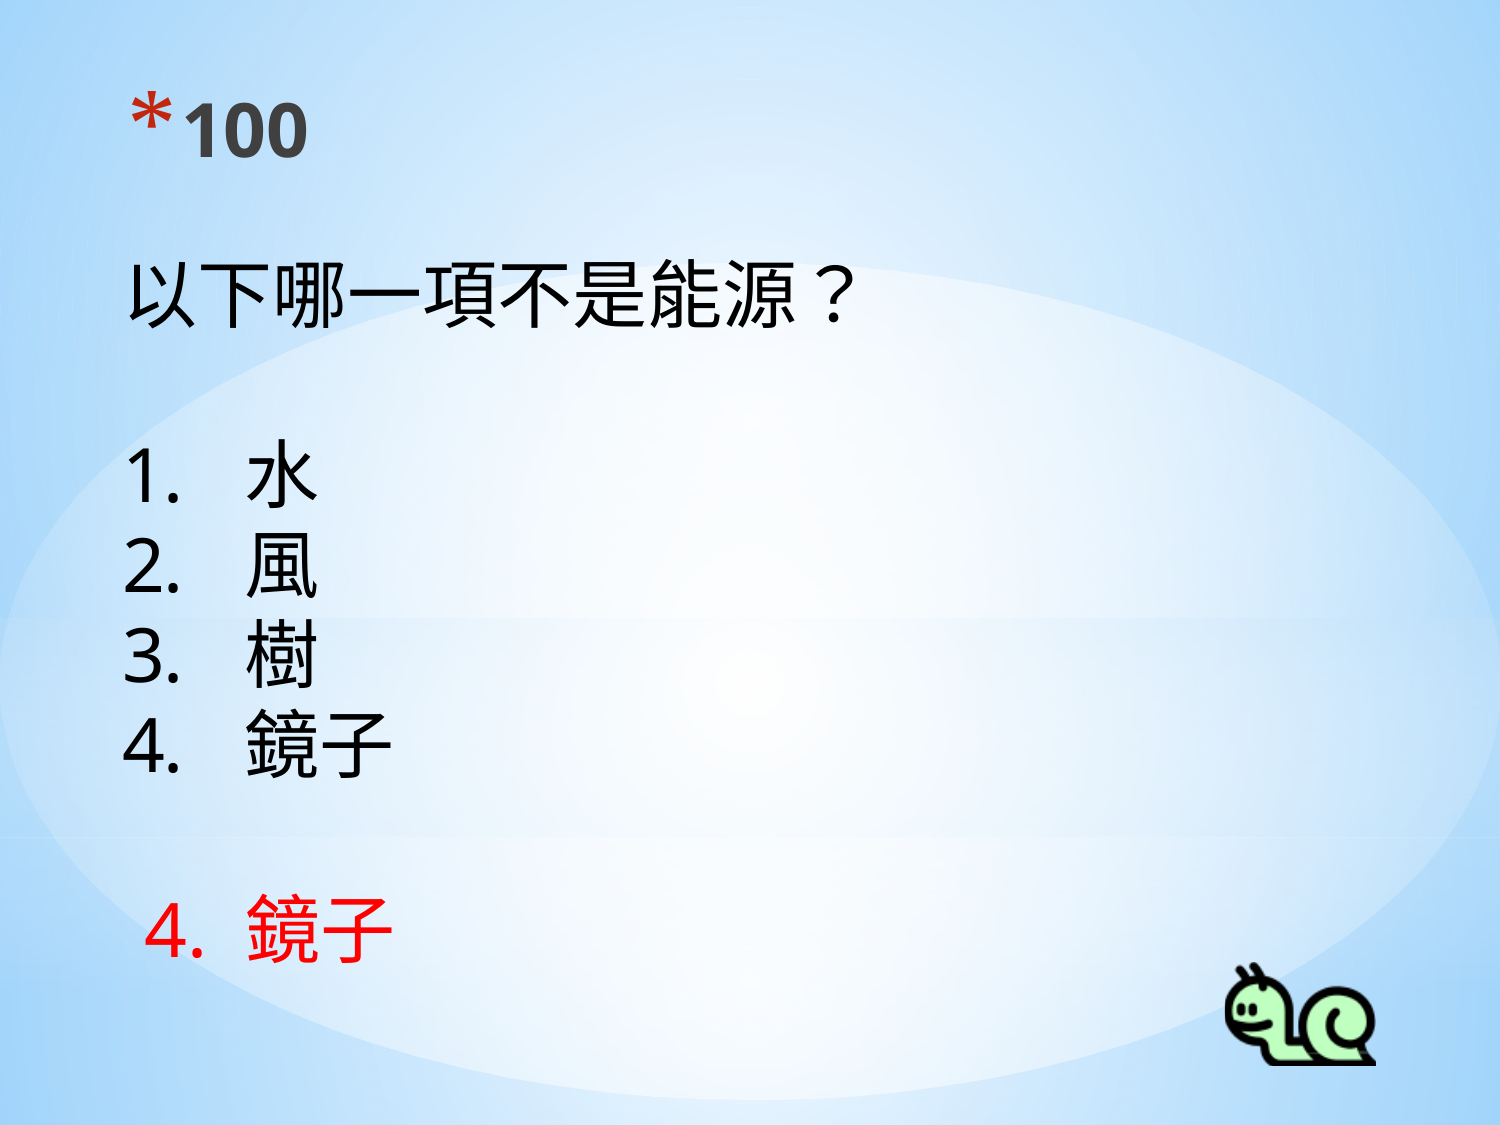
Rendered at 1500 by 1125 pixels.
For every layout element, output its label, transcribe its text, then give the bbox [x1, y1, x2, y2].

text_box 100 [0, 75, 325, 200]
text_box 4. 鏡子 [129, 874, 410, 1040]
picture [1224, 962, 1377, 1067]
text_box 以下哪一項不是能源？ 水 風 樹 鏡子 [99, 149, 1313, 795]
